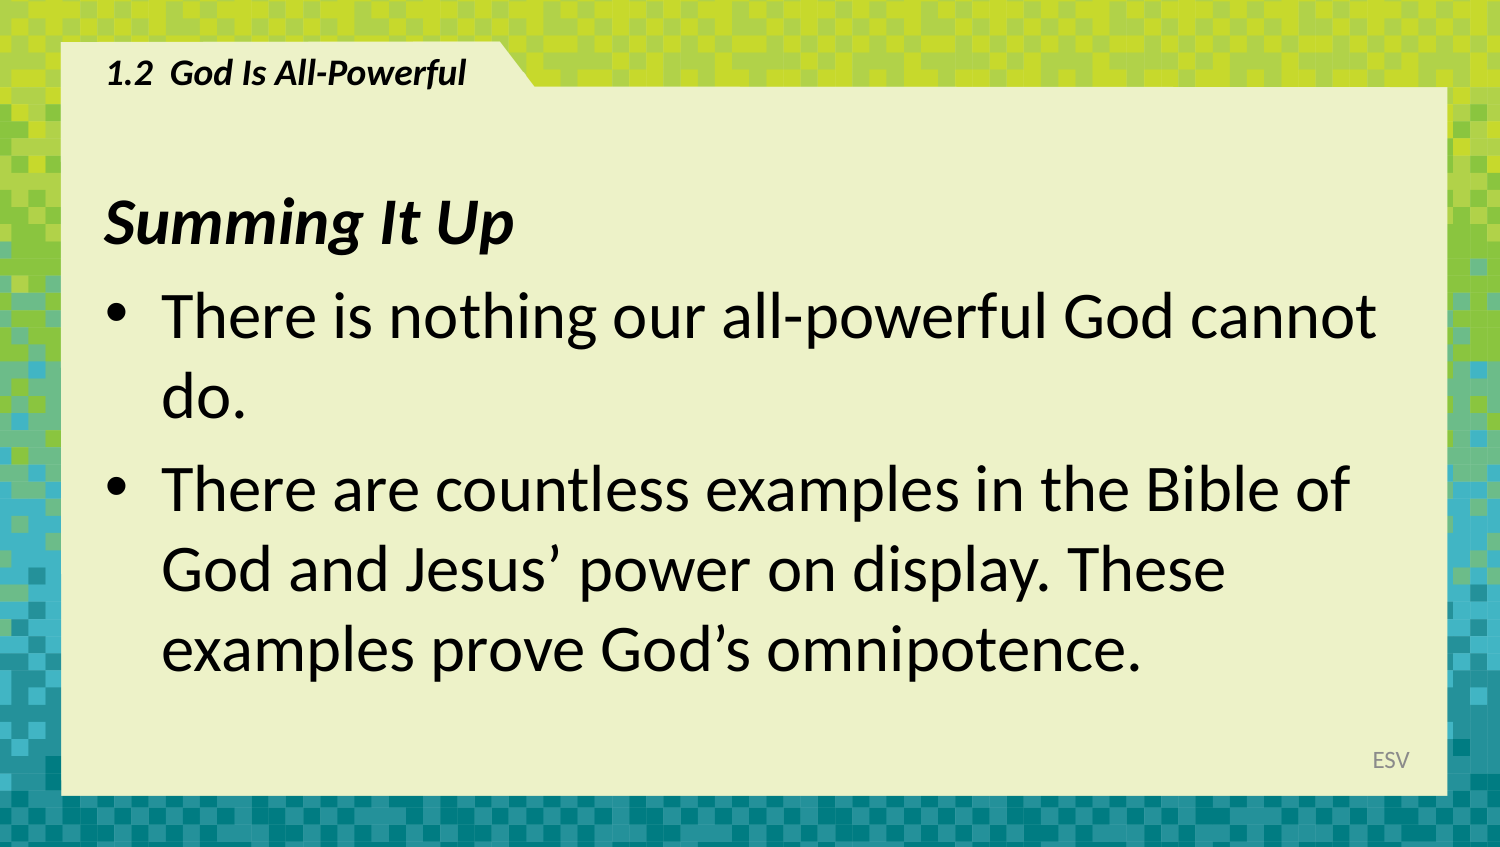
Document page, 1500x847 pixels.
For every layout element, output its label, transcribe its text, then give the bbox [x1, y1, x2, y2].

title 1.2 God Is All-Powerful [89, 33, 1420, 108]
picture [0, 0, 1500, 847]
footer ESV [950, 736, 1425, 782]
list Summing It Up There is nothing our all-powerful God cannot do. There are countless examples in the Bible of God and Jesus’ power on display. These examples prove God’s omnipotence. [89, 141, 1403, 722]
